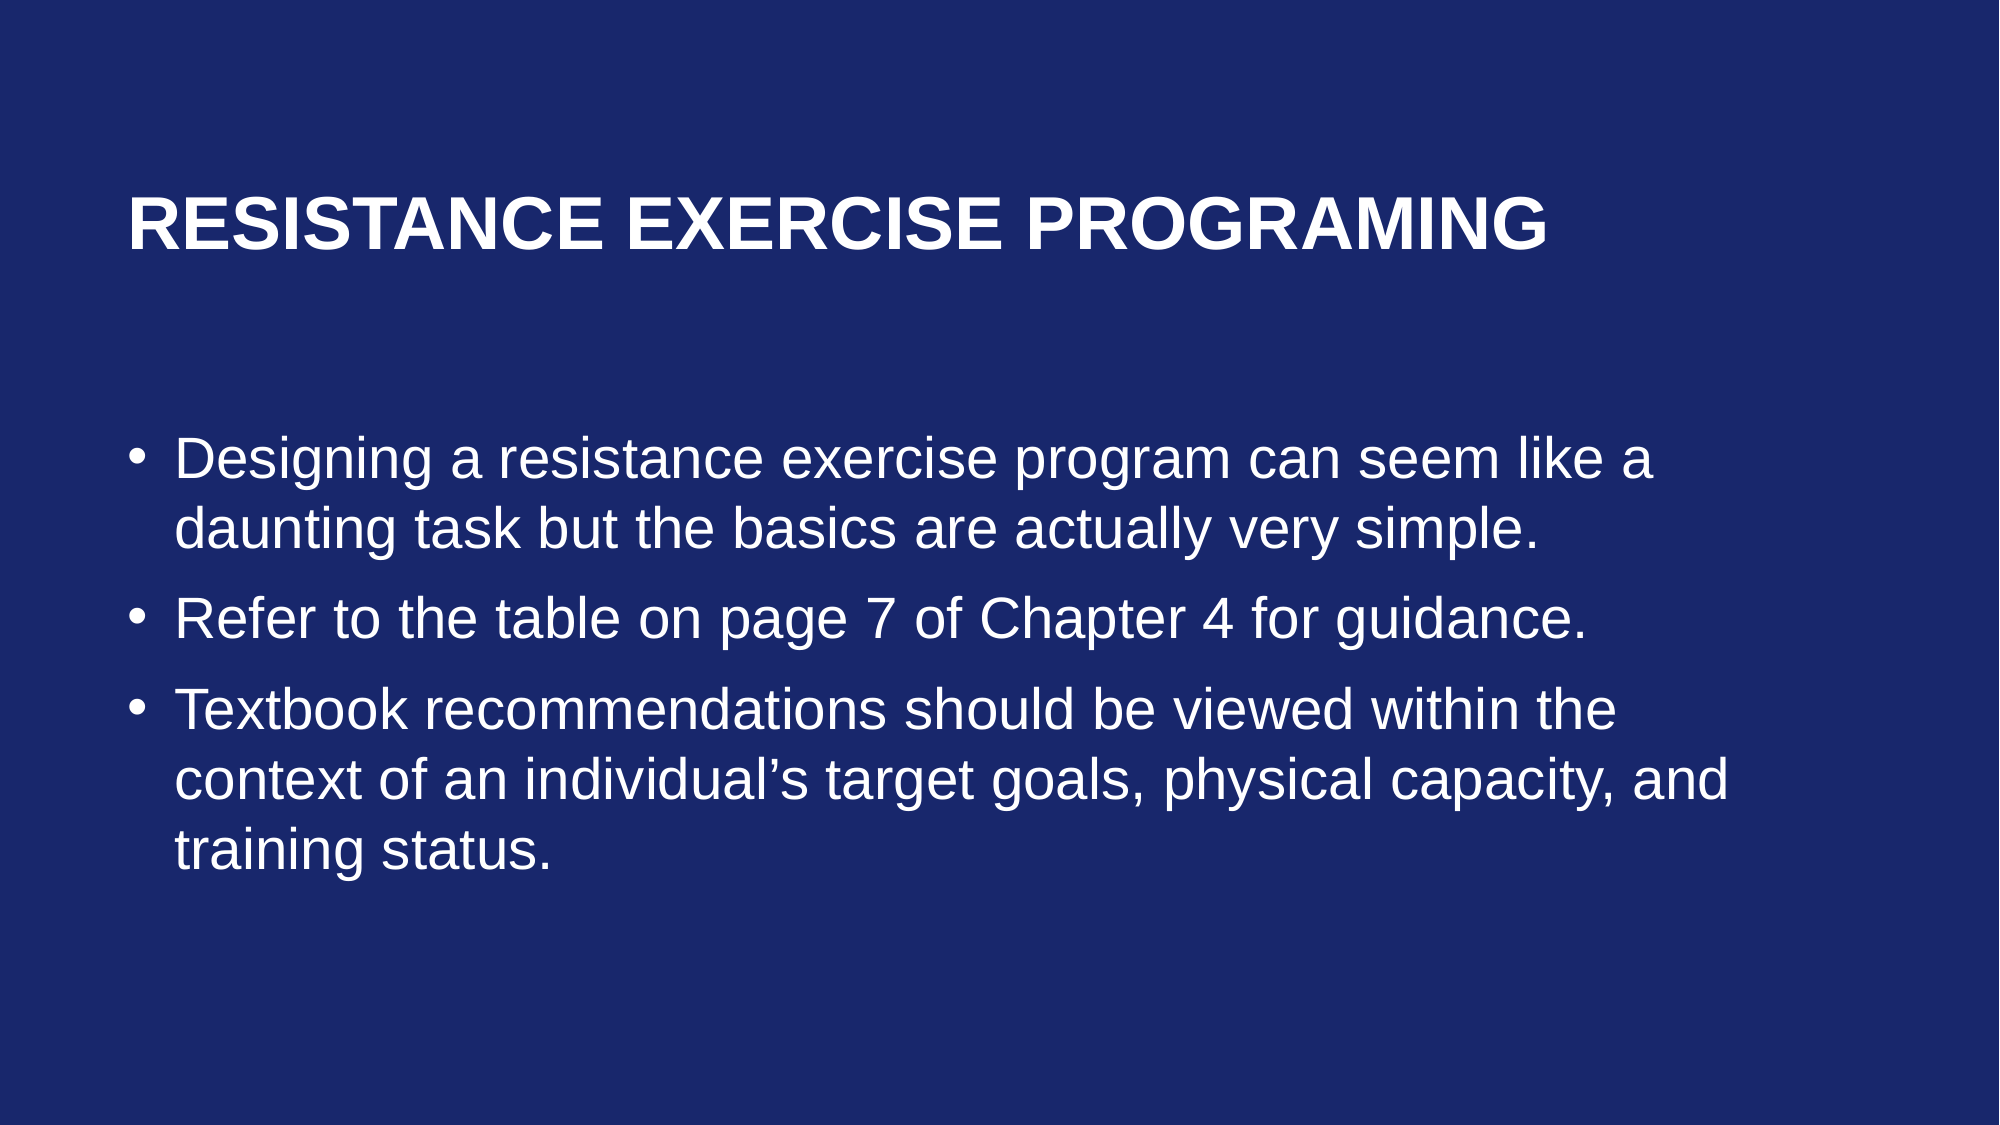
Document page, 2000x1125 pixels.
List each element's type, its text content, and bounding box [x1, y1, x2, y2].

title Resistance Exercise Programing [112, 99, 1775, 339]
list Designing a resistance exercise program can seem like a daunting task but the basics are actually very simple. Refer to the table on page 7 of Chapter 4 for guidance. Textbook recommendations should be viewed within the context of an individual’s target goals, physical capacity, and training status. [112, 351, 1775, 950]
